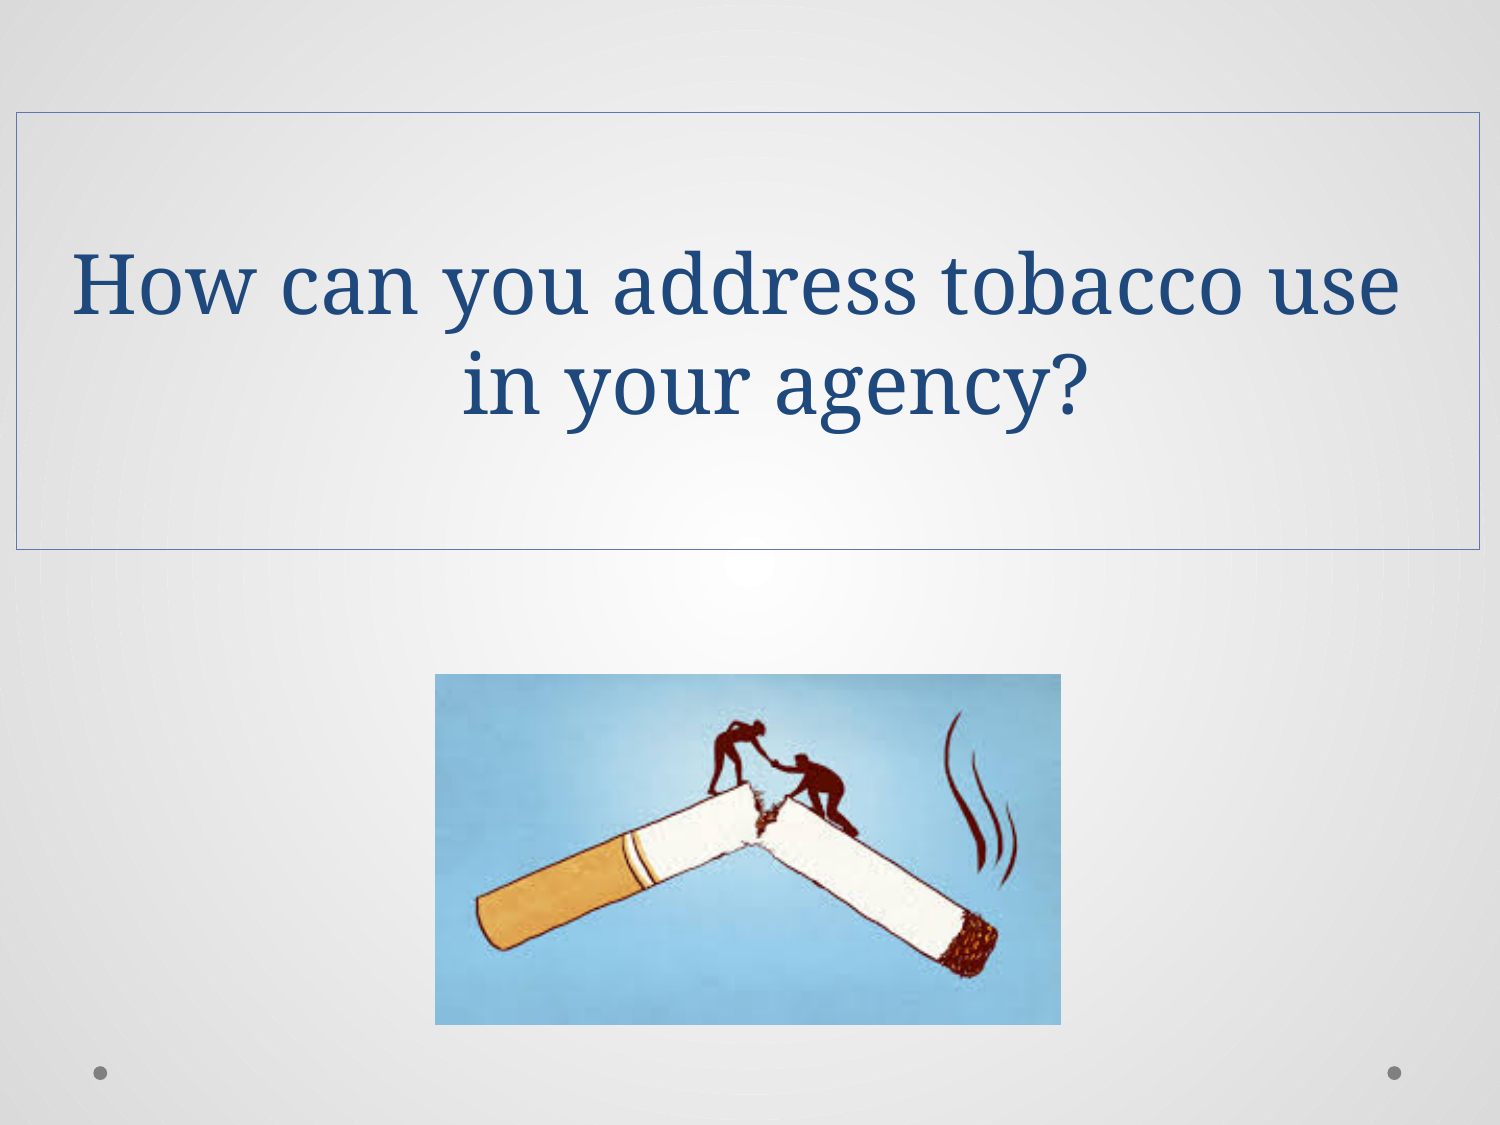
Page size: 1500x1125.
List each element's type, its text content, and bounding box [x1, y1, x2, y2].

picture [435, 674, 1061, 1026]
list How can you address tobacco use in your agency? [16, 112, 1480, 550]
